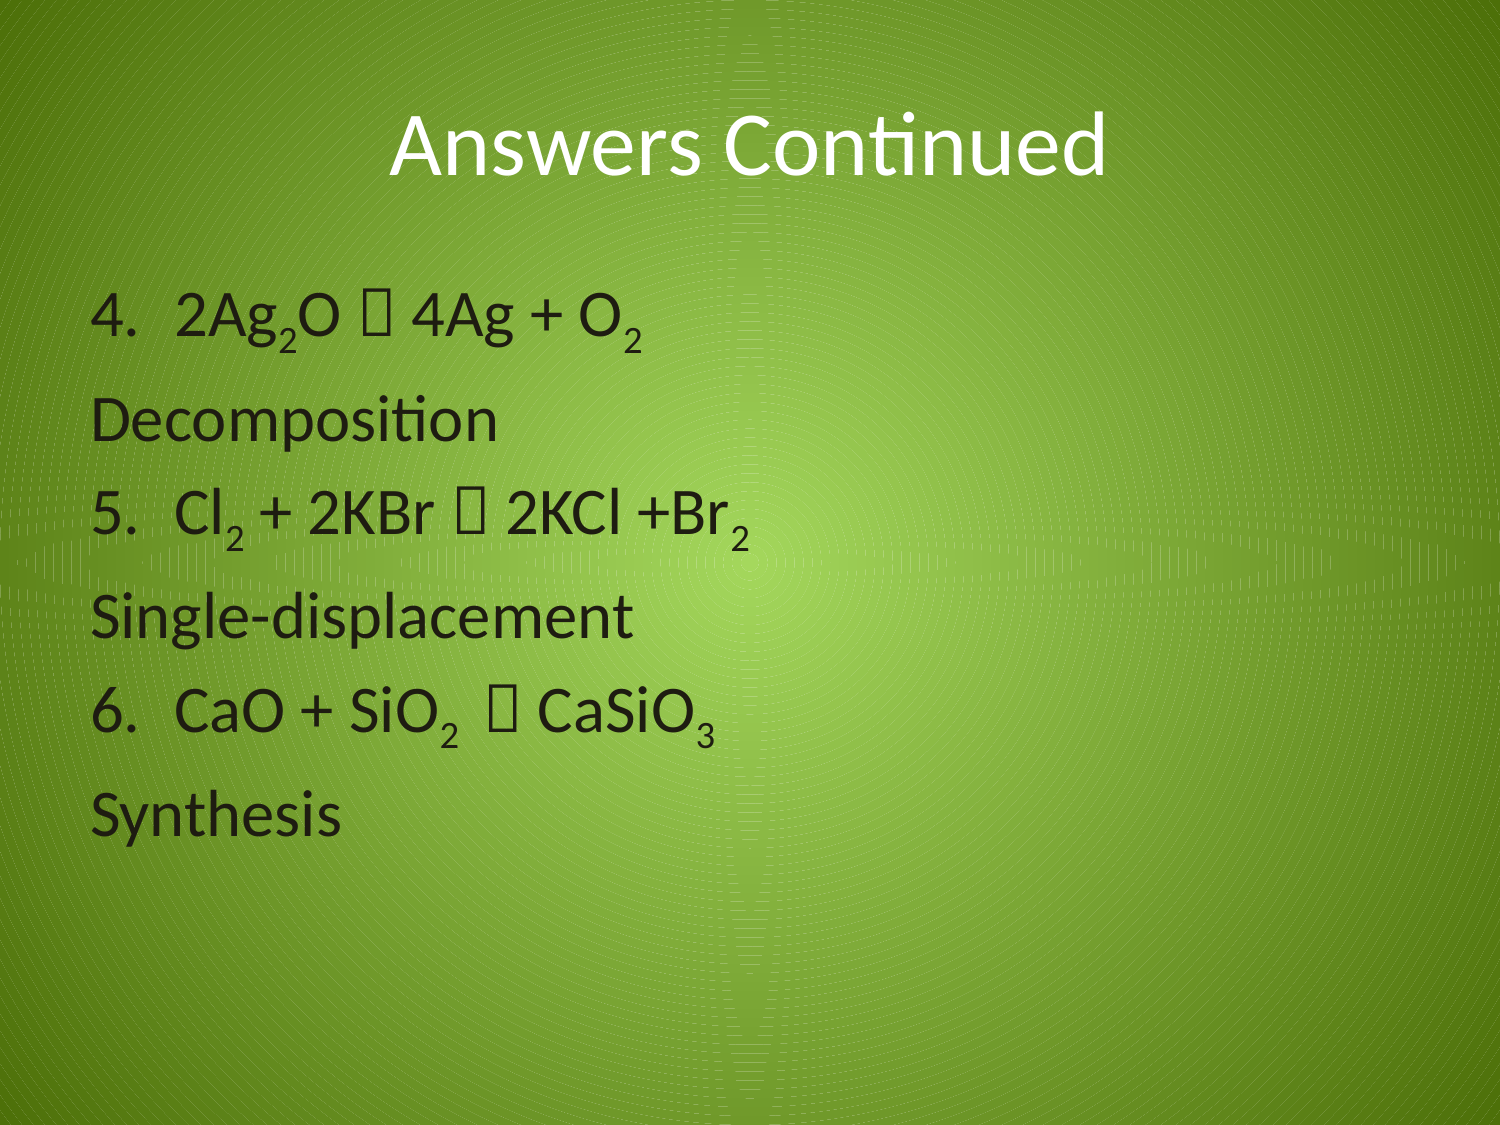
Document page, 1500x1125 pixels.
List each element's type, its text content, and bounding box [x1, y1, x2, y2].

list 2Ag2O  4Ag + O2 Decomposition Cl2 + 2KBr  2KCl +Br2 Single-displacement CaO + SiO2  CaSiO3 Synthesis [75, 262, 1425, 1005]
title Answers Continued [75, 45, 1425, 233]
